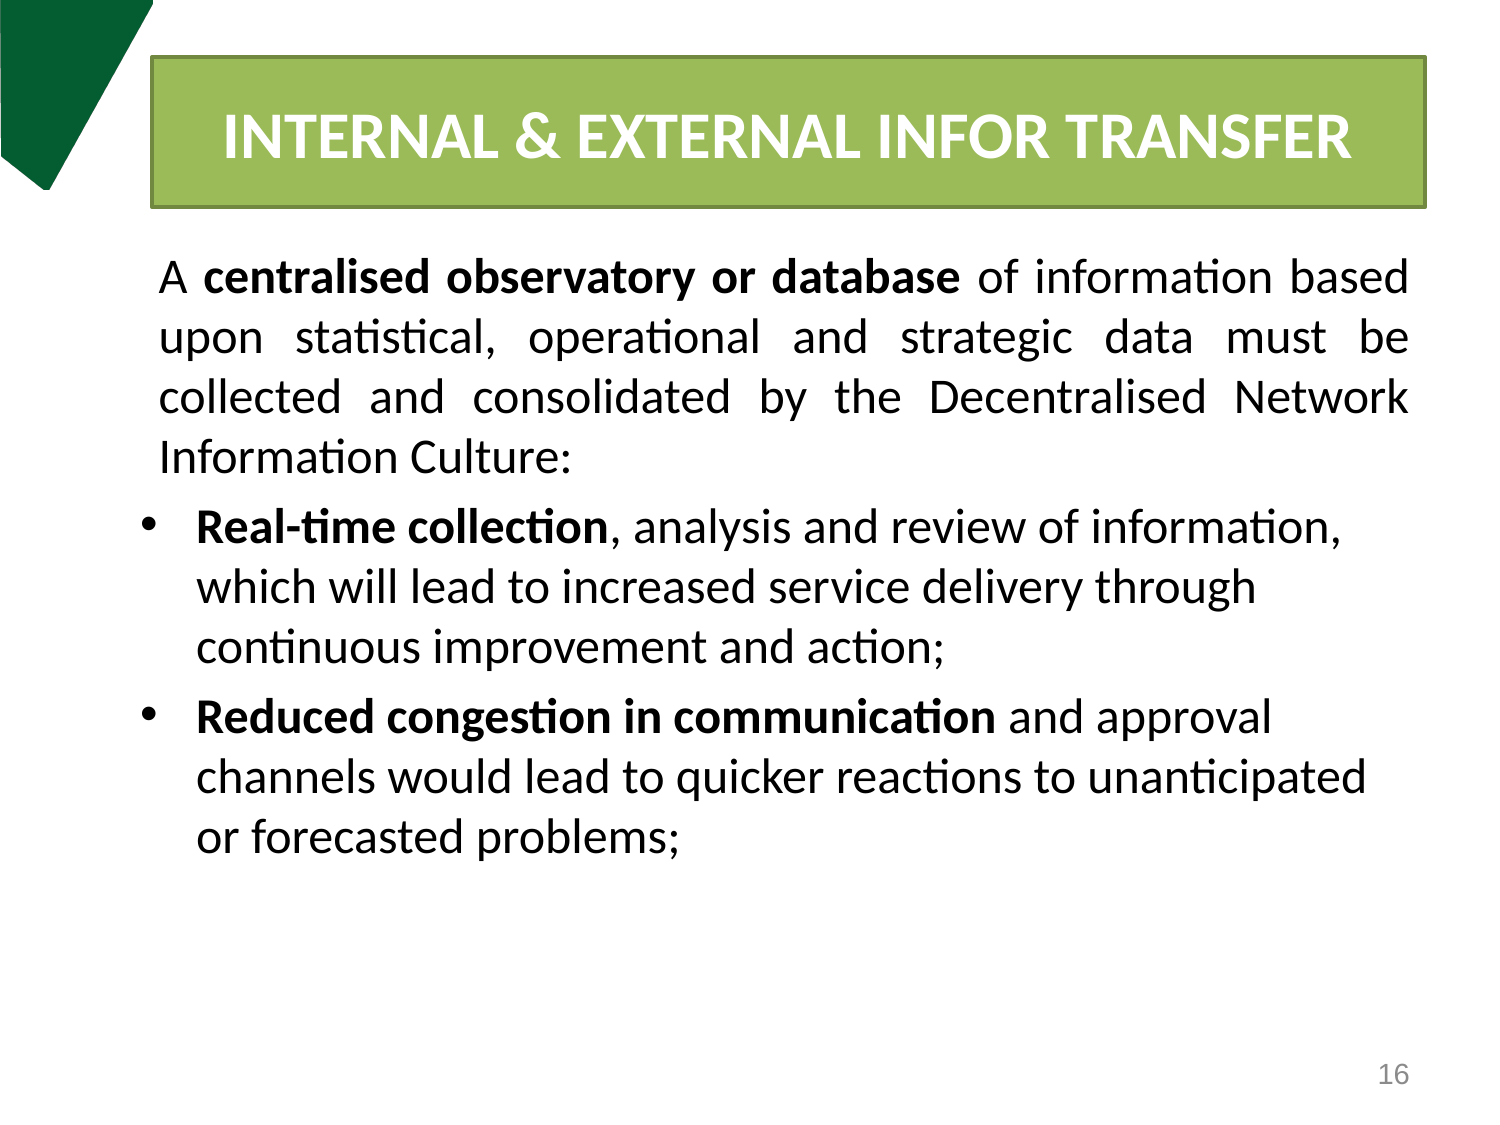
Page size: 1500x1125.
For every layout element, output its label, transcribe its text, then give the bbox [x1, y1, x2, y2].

picture [0, 0, 153, 190]
title INTERNAL & EXTERNAL INFOR TRANSFER [152, 57, 1425, 208]
list A centralised observatory or database of information based upon statistical, operational and strategic data must be collected and consolidated by the Decentralised Network Information Culture: Real-time collection, analysis and review of information, which will lead to increased service delivery through continuous improvement and action; Reduced congestion in communication and approval channels would lead to quicker reactions to unanticipated or forecasted problems; [125, 236, 1425, 1074]
slide_number 16 [1074, 1042, 1425, 1103]
